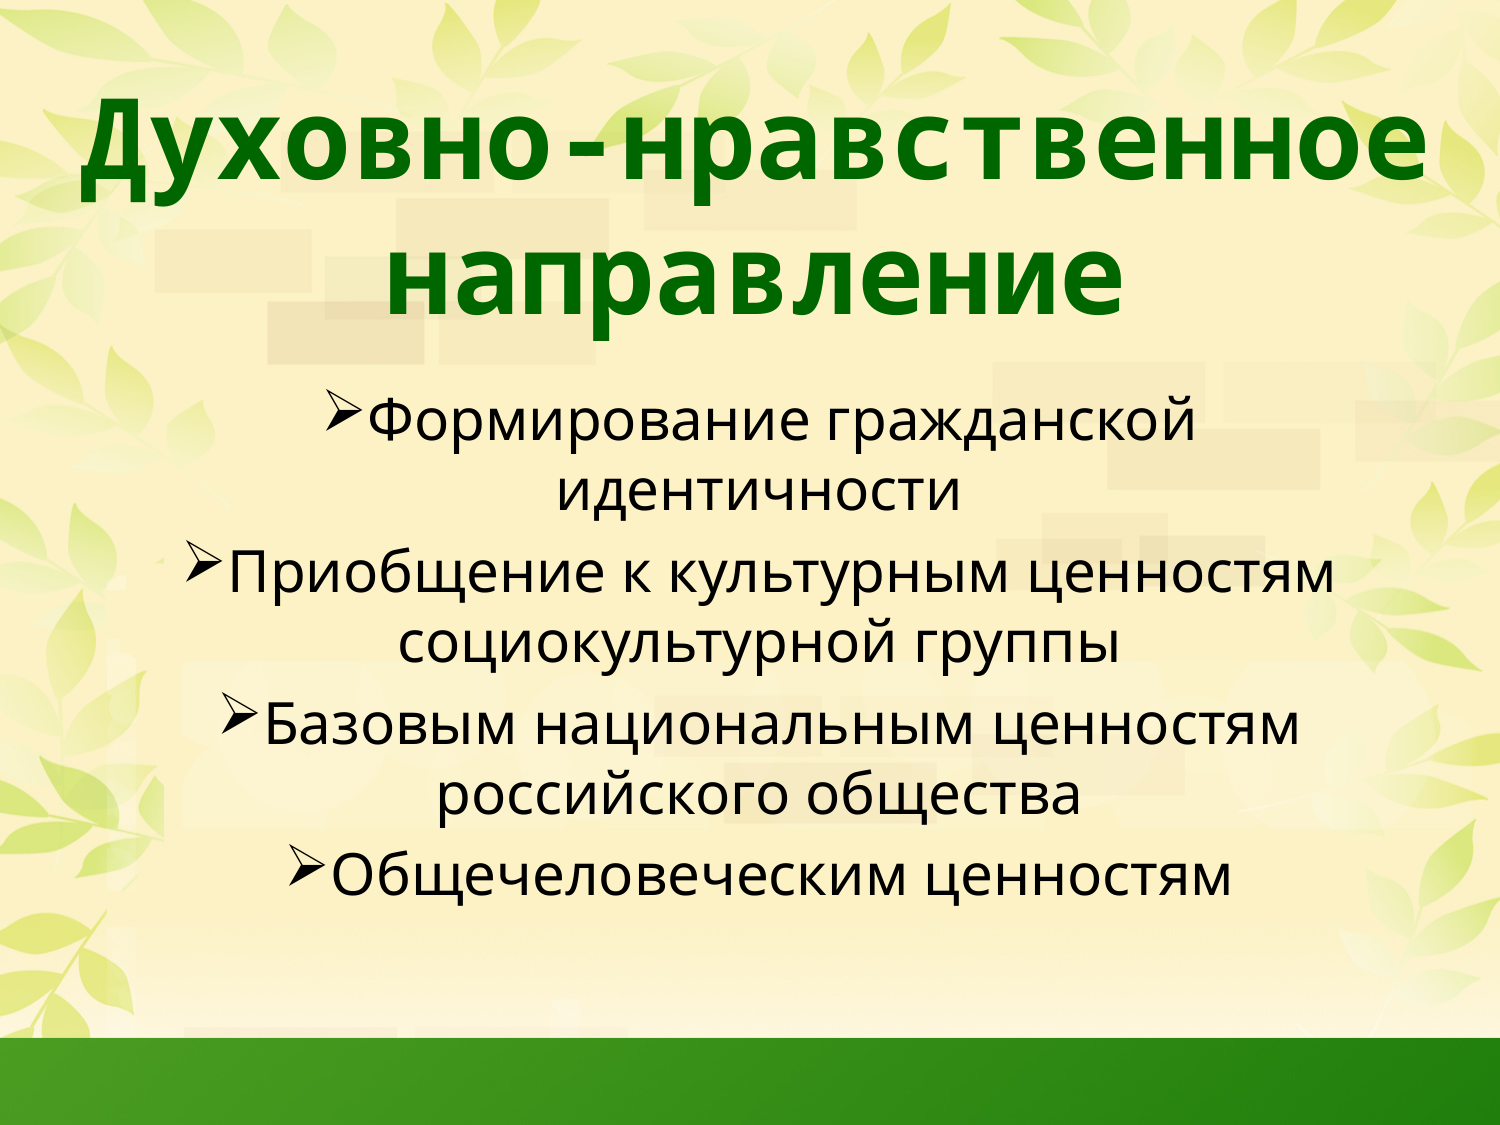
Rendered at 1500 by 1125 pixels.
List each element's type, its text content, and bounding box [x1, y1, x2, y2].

text_box Формирование гражданской идентичности Приобщение к культурным ценностям социокультурной группы Базовым национальным ценностям российского общества Общечеловеческим ценностям [105, 375, 1414, 1064]
title Духовно-нравственное направление [35, 82, 1477, 324]
picture [0, 0, 1500, 1125]
